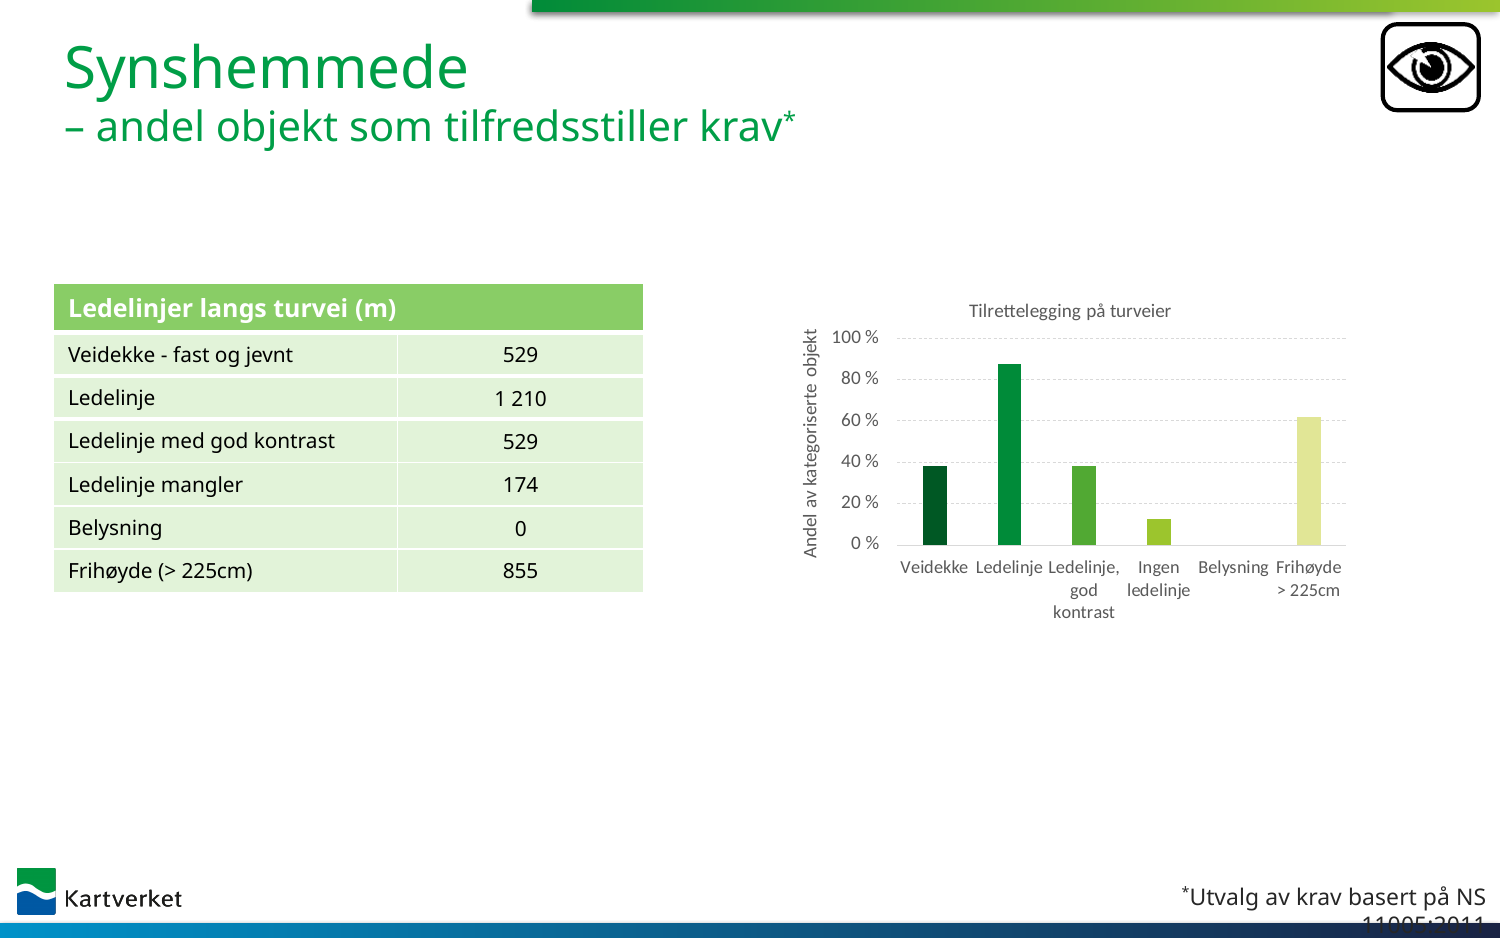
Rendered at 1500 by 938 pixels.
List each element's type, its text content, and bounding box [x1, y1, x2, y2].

text_box Synshemmede – andel objekt som tilfredsstiller krav* [49, 24, 1431, 158]
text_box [1382, 24, 1480, 111]
table_cell 529 [398, 421, 643, 462]
table_header Ledelinjer langs turvei (m) [54, 284, 643, 330]
text_box *Utvalg av krav basert på NS 11005:2011 [1068, 873, 1500, 938]
table_cell Frihøyde (> 225cm) [54, 550, 397, 592]
table_cell 1 210 [398, 378, 643, 417]
table_cell 529 [398, 335, 643, 374]
table_cell Belysning [54, 507, 397, 548]
table_cell Veidekke - fast og jevnt [54, 335, 397, 374]
table_cell 174 [398, 463, 643, 505]
table_cell Ledelinje [54, 378, 397, 417]
picture [791, 291, 1349, 630]
table_cell Ledelinje med god kontrast [54, 421, 397, 462]
table_cell 0 [398, 507, 643, 548]
table_cell Ledelinje mangler [54, 463, 397, 505]
table_cell 855 [398, 550, 643, 592]
